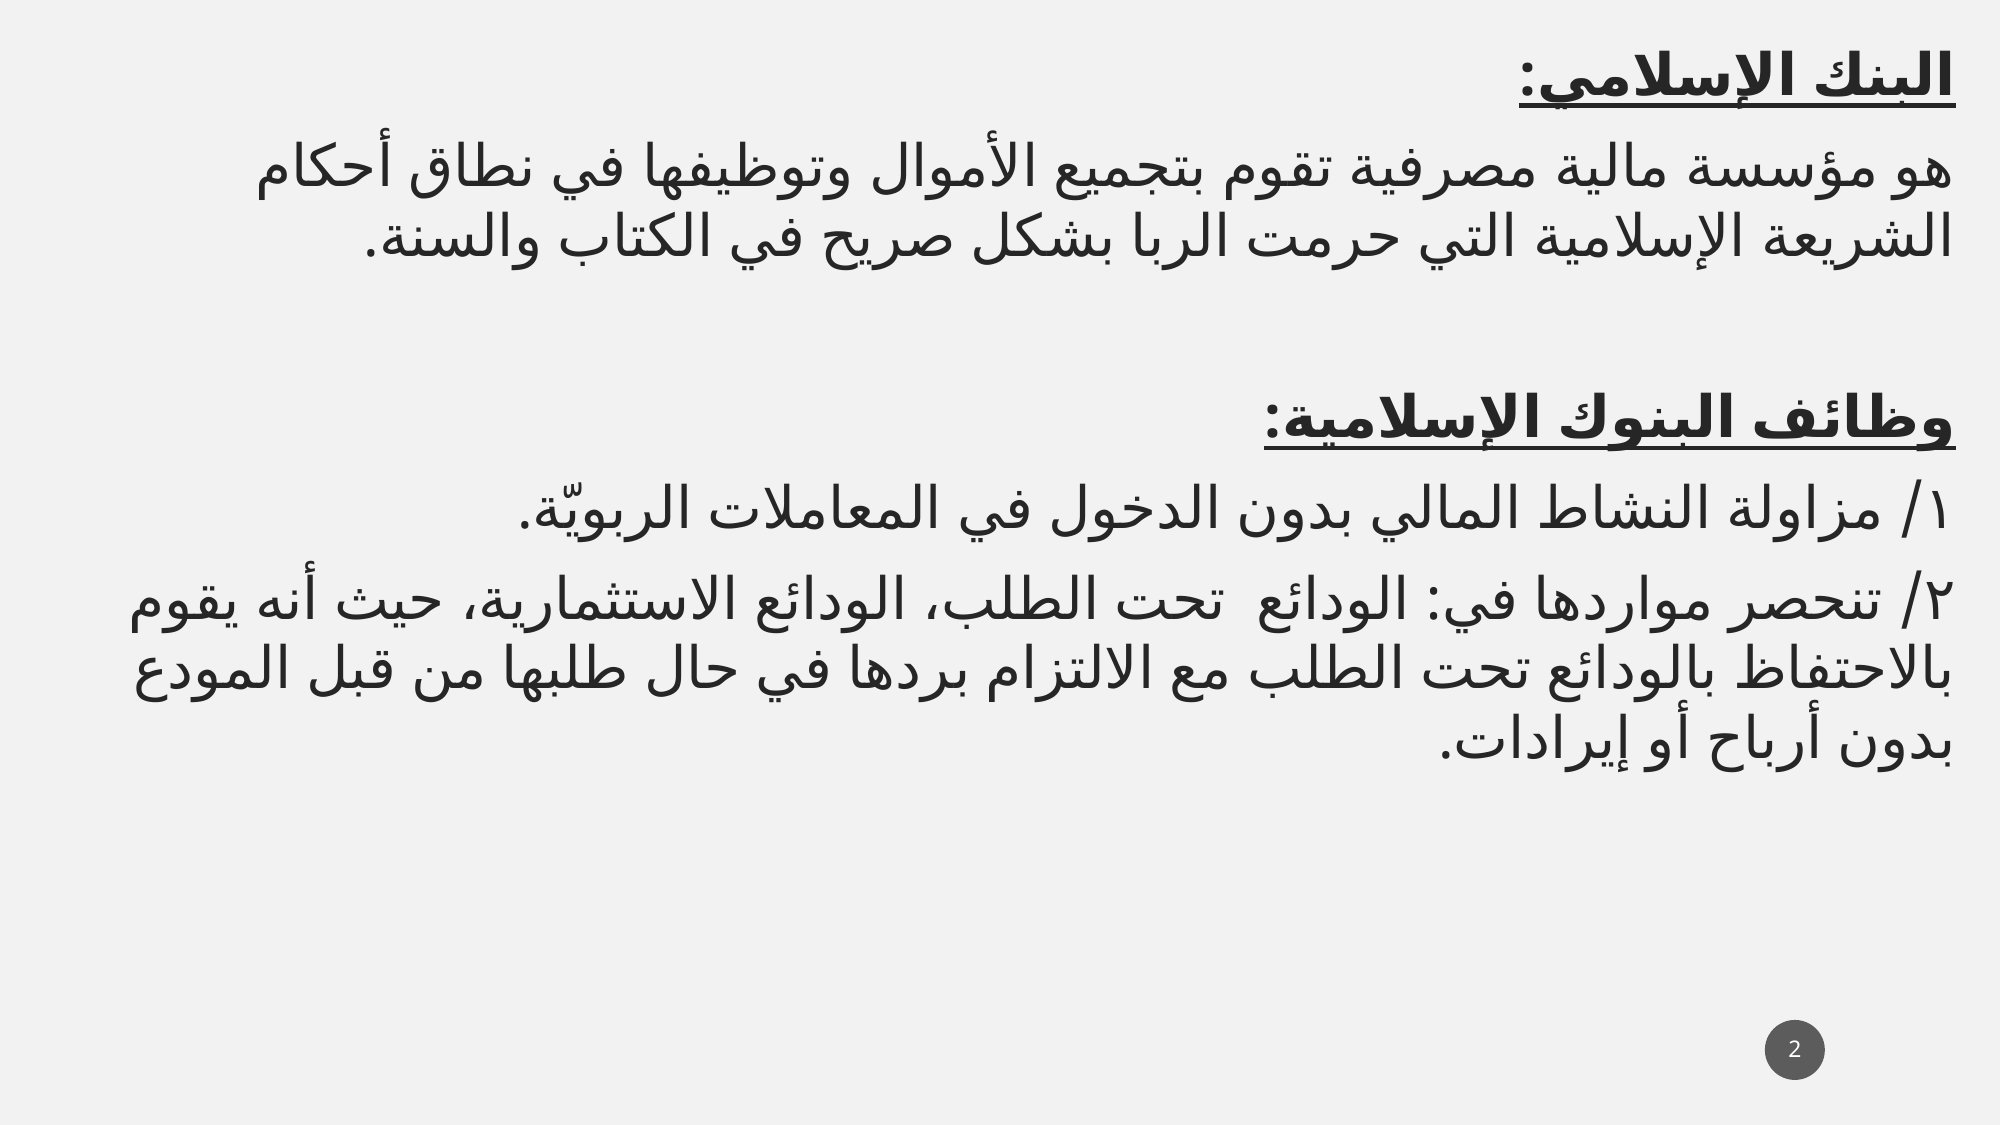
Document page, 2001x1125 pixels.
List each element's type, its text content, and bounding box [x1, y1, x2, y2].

slide_number 2 [1764, 1019, 1825, 1080]
list البنك الإسلامي: هو مؤسسة مالية مصرفية تقوم بتجميع الأموال وتوظيفها في نطاق أحكام الشريعة الإسلامية التي حرمت الربا بشكل صريح في الكتاب والسنة. وظائف البنوك الإسلامية: ١/ مزاولة النشاط المالي بدون الدخول في المعاملات الربويّة. ٢/ تنحصر مواردها في: الودائع تحت الطلب، الودائع الاستثمارية، حيث أنه يقوم بالاحتفاظ بالودائع تحت الطلب مع الالتزام بردها في حال طلبها من قبل المودع بدون أرباح أو إيرادات. [87, 29, 1971, 1094]
